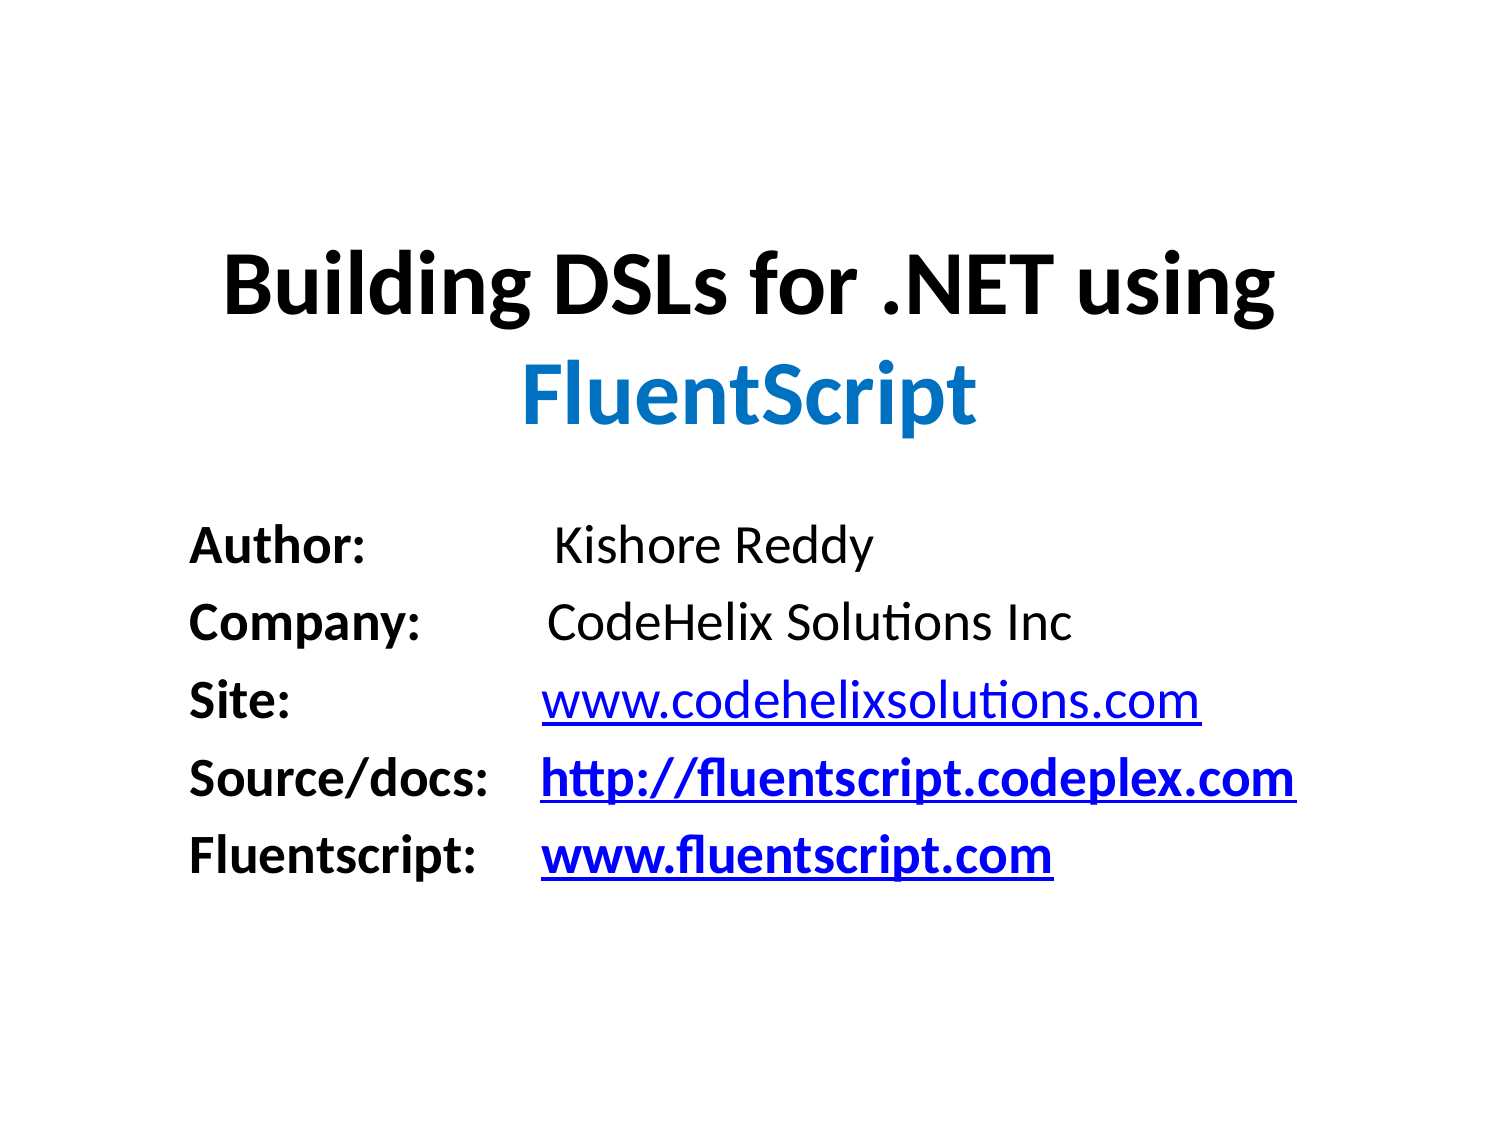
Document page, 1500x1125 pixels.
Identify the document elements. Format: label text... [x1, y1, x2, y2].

subtitle Author: Kishore Reddy Company: CodeHelix Solutions Inc Site: www.codehelixsolutions.com Source/docs: http://fluentscript.codeplex.com Fluentscript: www.fluentscript.com [174, 500, 1313, 913]
title Building DSLs for .NET using FluentScript [112, 212, 1388, 454]
